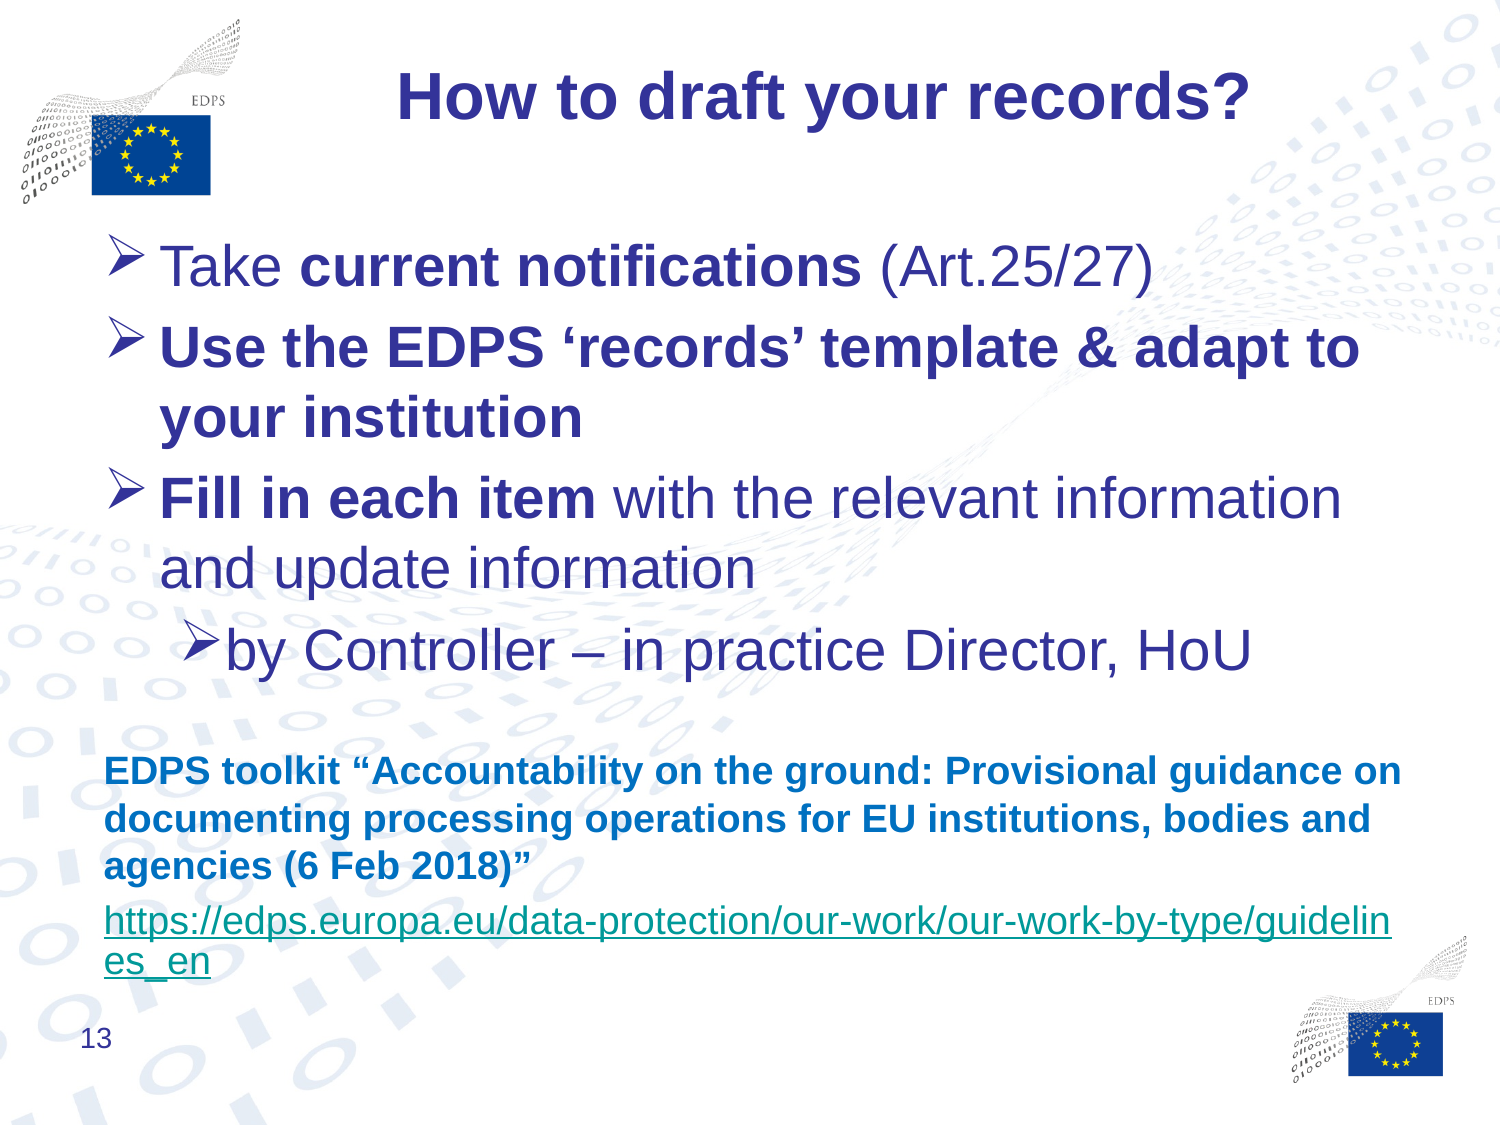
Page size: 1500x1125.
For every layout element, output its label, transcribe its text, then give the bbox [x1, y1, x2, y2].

picture [0, 0, 1500, 1125]
list Take current notifications (Art.25/27) Use the EDPS ‘records’ template & adapt to your institution Fill in each item with the relevant information and update information by Controller – in practice Director, HoU EDPS toolkit “Accountability on the ground: Provisional guidance on documenting processing operations for EU institutions, bodies and agencies (6 Feb 2018)” https://edps.europa.eu/data-protection/our-work/our-work-by-type/guidelines_en [88, 220, 1425, 1012]
title How to draft your records? [75, 45, 1425, 233]
slide_number 13 [64, 1011, 415, 1090]
